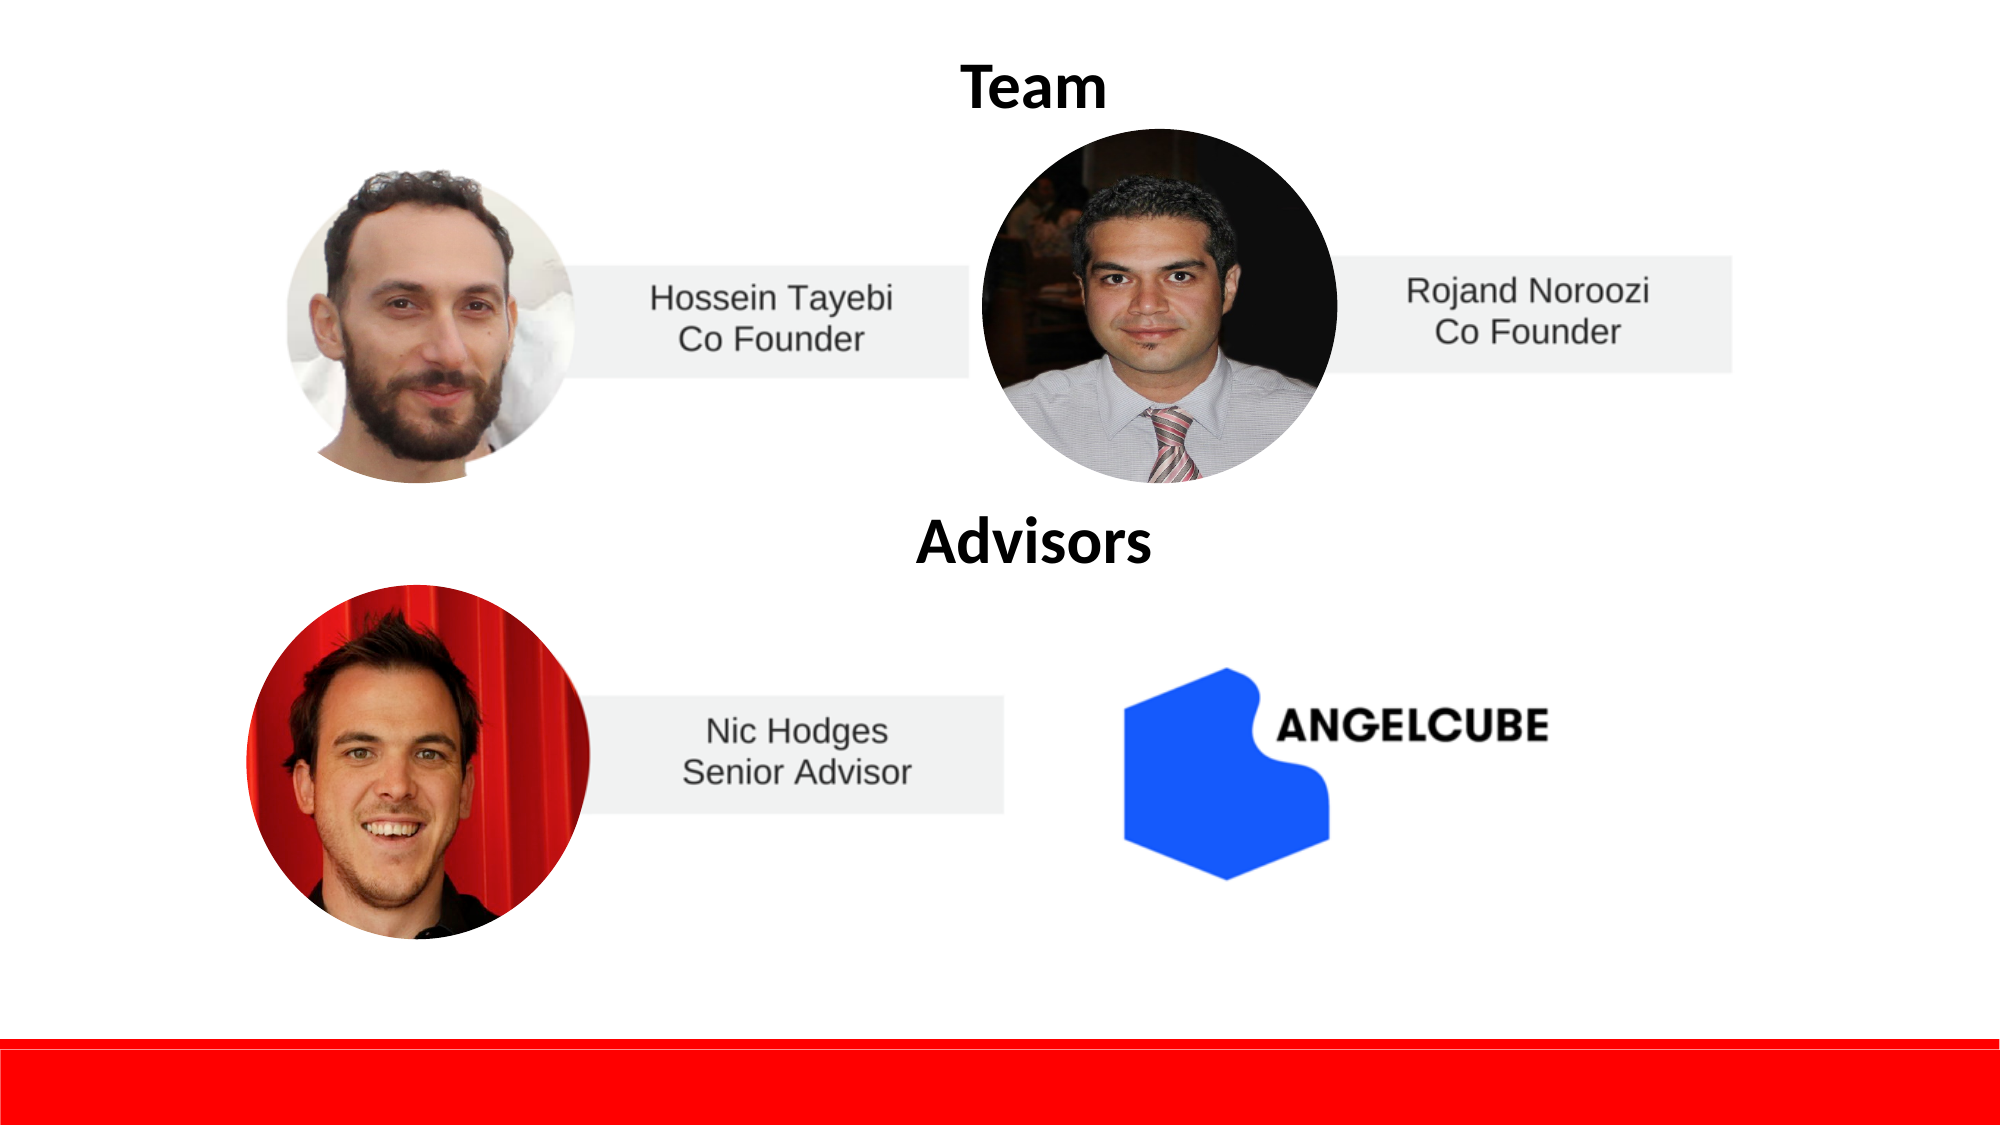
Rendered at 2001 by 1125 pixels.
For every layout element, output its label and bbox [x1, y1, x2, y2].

picture [239, 0, 1752, 1033]
